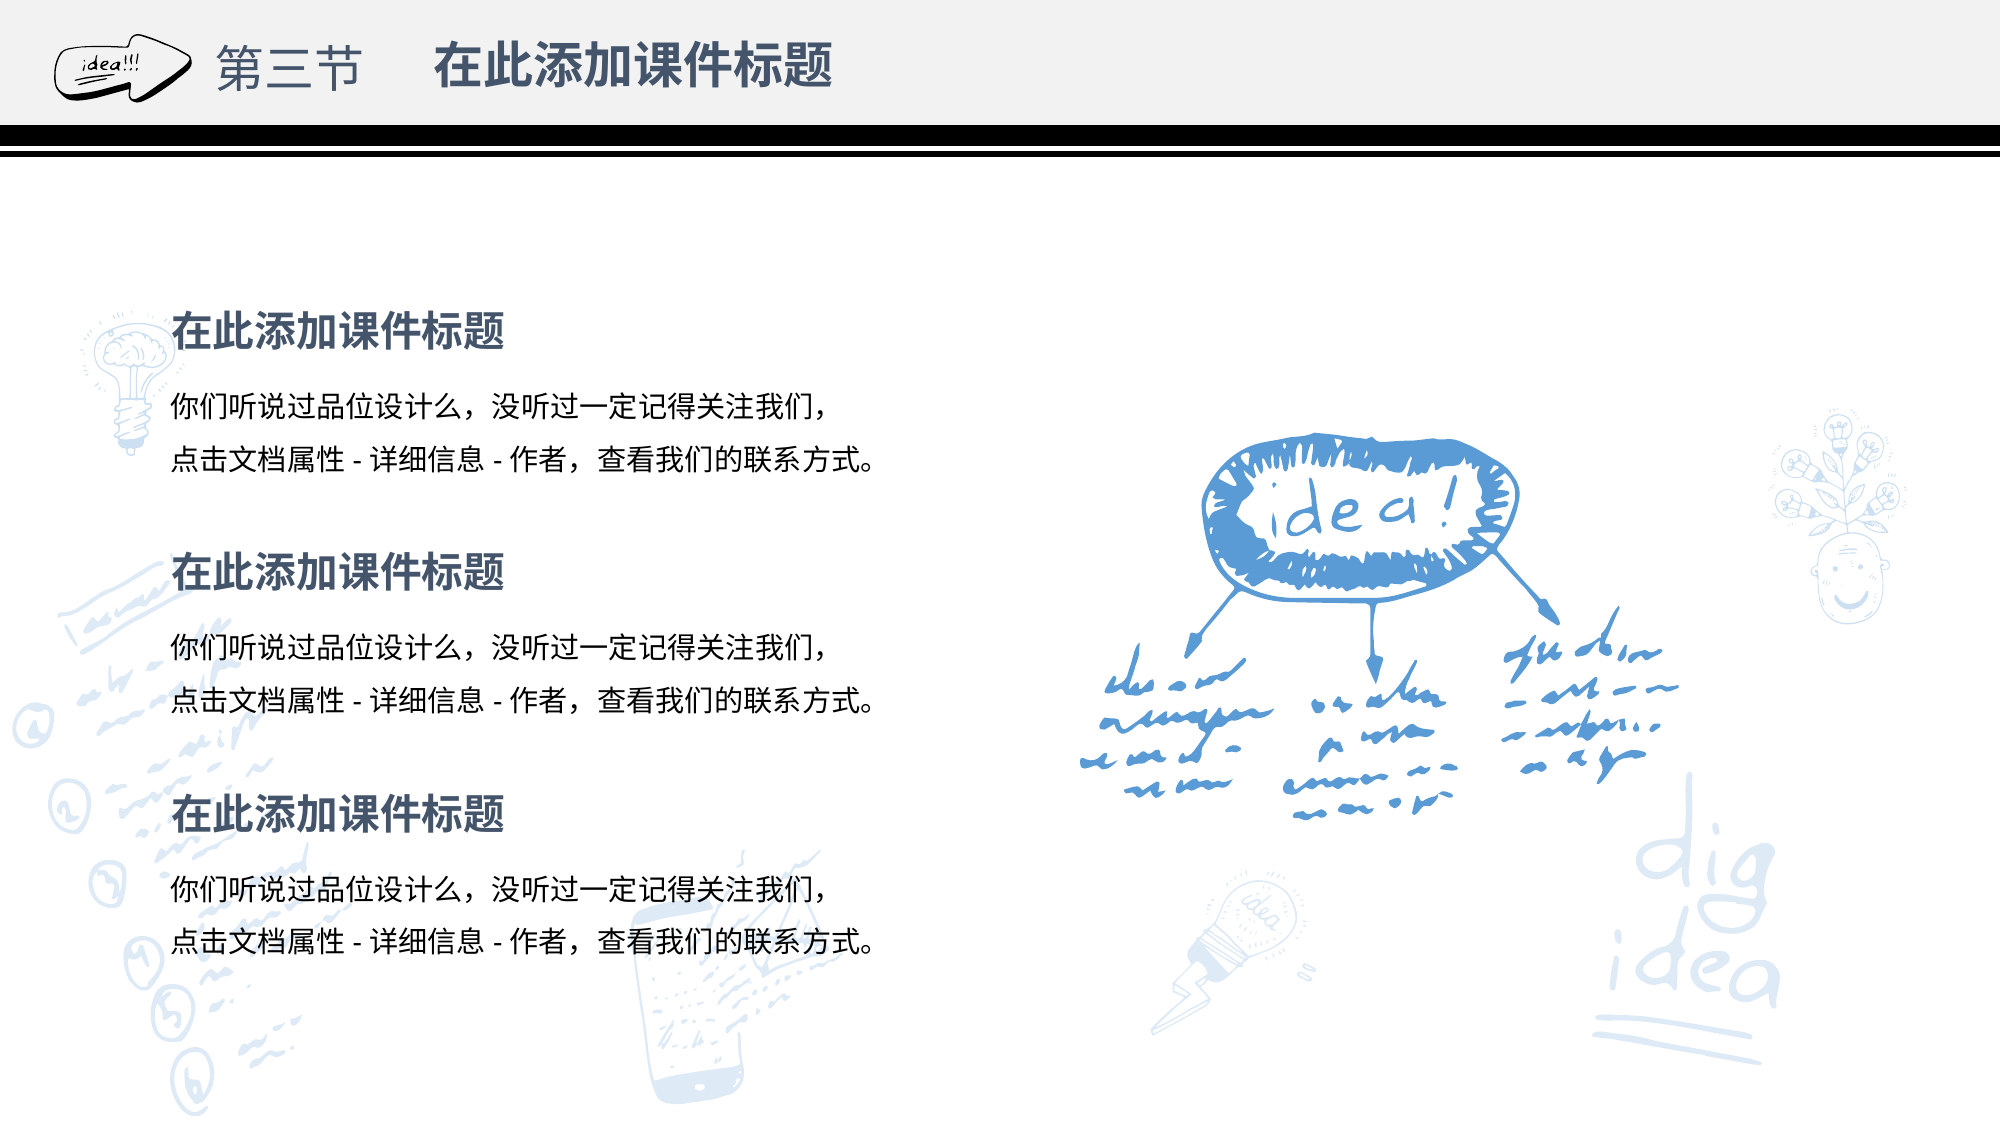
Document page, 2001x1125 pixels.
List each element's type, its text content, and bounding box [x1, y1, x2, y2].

text_box [1617, 644, 1628, 662]
text_box [1337, 803, 1374, 815]
text_box 你们听说过品位设计么，没听过一定记得关注我们，点击文档属性-详细信息-作者，查看我们的联系方式。 [155, 604, 876, 725]
text_box [1541, 677, 1599, 705]
text_box [1535, 709, 1627, 741]
text_box 在此添加课件标题 [418, 25, 848, 101]
text_box [0, 0, 2000, 125]
text_box [1126, 749, 1167, 767]
text_box [1645, 684, 1679, 694]
text_box 第三节 [199, 30, 380, 105]
text_box [1504, 700, 1527, 709]
text_box [1282, 773, 1389, 795]
text_box [1311, 698, 1326, 714]
text_box [1124, 781, 1166, 798]
text_box [1612, 685, 1637, 696]
text_box [54, 34, 192, 103]
text_box [1318, 737, 1344, 763]
text_box [1194, 658, 1247, 690]
text_box [1632, 721, 1640, 732]
text_box [1412, 791, 1453, 815]
text_box 你们听说过品位设计么，没听过一定记得关注我们，点击文档属性-详细信息-作者，查看我们的联系方式。 [155, 846, 876, 966]
text_box [1360, 723, 1435, 745]
text_box [1649, 723, 1661, 733]
text_box [1519, 761, 1547, 774]
text_box [1567, 749, 1587, 767]
text_box [1332, 696, 1353, 713]
text_box [1574, 605, 1620, 657]
text_box [1627, 648, 1663, 664]
text_box [1407, 765, 1431, 777]
text_box [1080, 753, 1118, 770]
text_box 在此添加课件标题 [156, 780, 521, 846]
text_box 在此添加课件标题 [156, 297, 521, 363]
text_box [1167, 680, 1187, 692]
text_box [1440, 763, 1458, 771]
text_box [1099, 707, 1275, 764]
text_box [1292, 809, 1327, 821]
text_box [1175, 778, 1233, 794]
text_box [1104, 642, 1154, 696]
text_box [1366, 660, 1447, 708]
text_box 在此添加课件标题 [156, 538, 521, 604]
text_box [1596, 745, 1647, 785]
text_box [1501, 731, 1527, 743]
text_box 你们听说过品位设计么，没听过一定记得关注我们，点击文档属性-详细信息-作者，查看我们的联系方式。 [155, 363, 876, 484]
text_box [1536, 641, 1563, 665]
text_box [1388, 797, 1402, 809]
text_box [1184, 432, 1561, 685]
